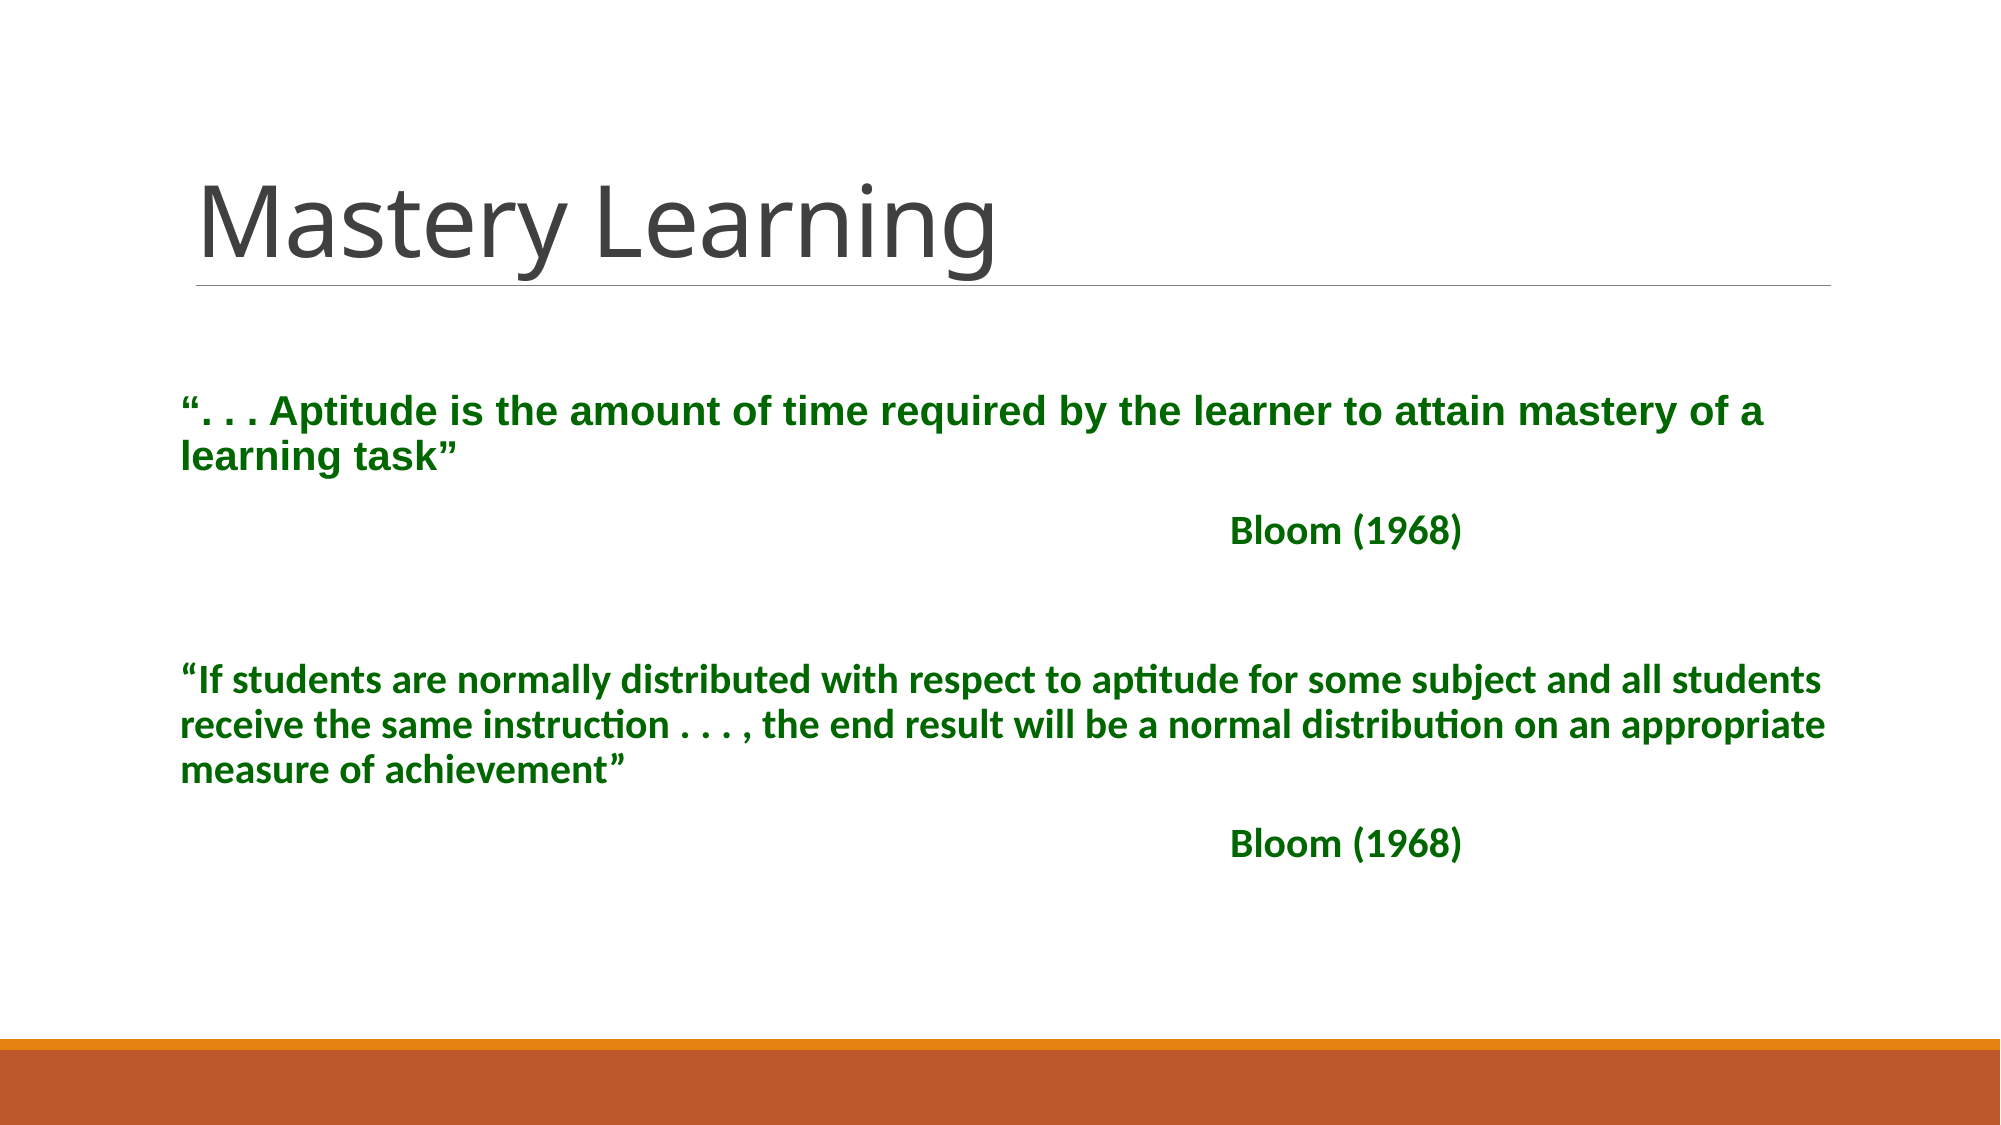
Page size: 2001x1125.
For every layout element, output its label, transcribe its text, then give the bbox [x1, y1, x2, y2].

list “. . . Aptitude is the amount of time required by the learner to attain mastery of a learning task” Bloom (1968) “If students are normally distributed with respect to aptitude for some subject and all students receive the same instruction . . . , the end result will be a normal distribution on an appropriate measure of achievement” Bloom (1968) [180, 302, 1830, 963]
title Mastery Learning [180, 47, 1830, 285]
